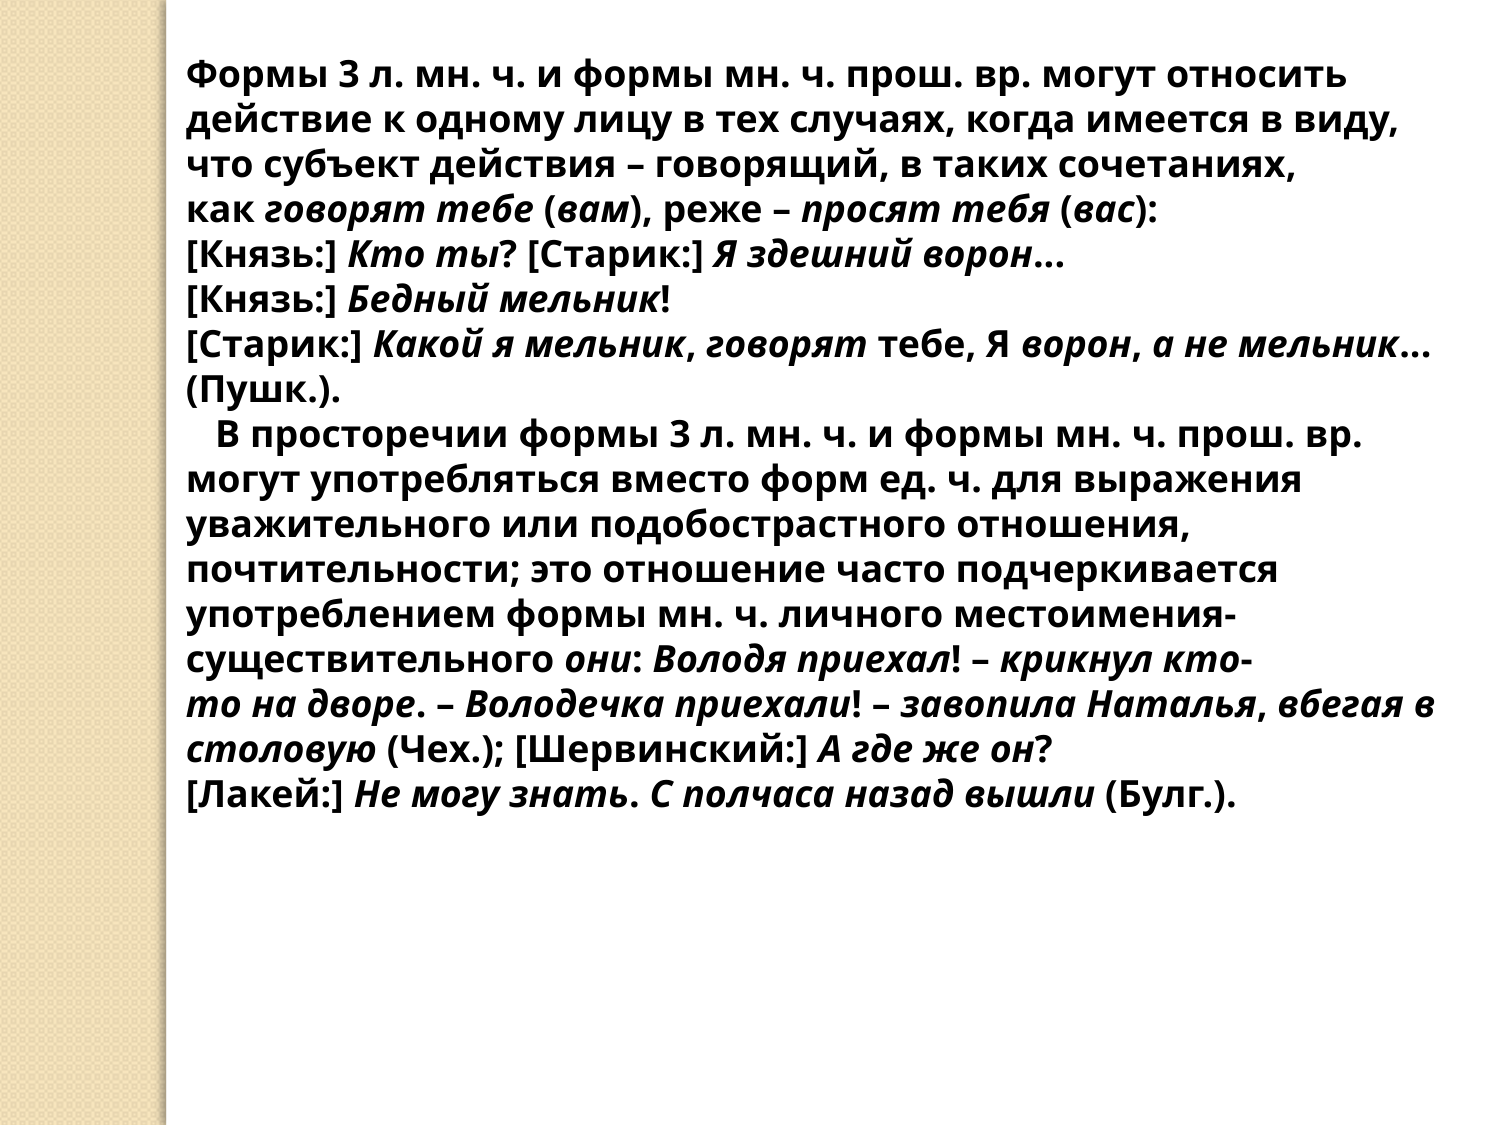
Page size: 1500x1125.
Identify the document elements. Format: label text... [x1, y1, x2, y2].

text_box Формы 3 л. мн. ч. и формы мн. ч. прош. вр. могут относить действие к одному лицу в тех случаях, когда имеется в виду, что субъект действия – говорящий, в таких сочетаниях, как говорят тебе (вам), реже – просят тебя (вас): [Князь:] Кто ты? [Старик:] Я здешний ворон... [Князь:] Бедный мельник! [Старик:] Какой я мельник, говорят тебе, Я ворон, а не мельник... (Пушк.). В просторечии формы 3 л. мн. ч. и формы мн. ч. прош. вр. могут употребляться вместо форм ед. ч. для выражения уважительного или подобострастного отношения, почтительности; это отношение часто подчеркивается употреблением формы мн. ч. личного местоимения-существительного они: Володя приехал! – крикнул кто-то на дворе. – Володечка приехали! – завопила Наталья, вбегая в столовую (Чех.); [Шервинский:] А где же он? [Лакей:] Не могу знать. С полчаса назад вышли (Булг.). [171, 42, 1471, 823]
